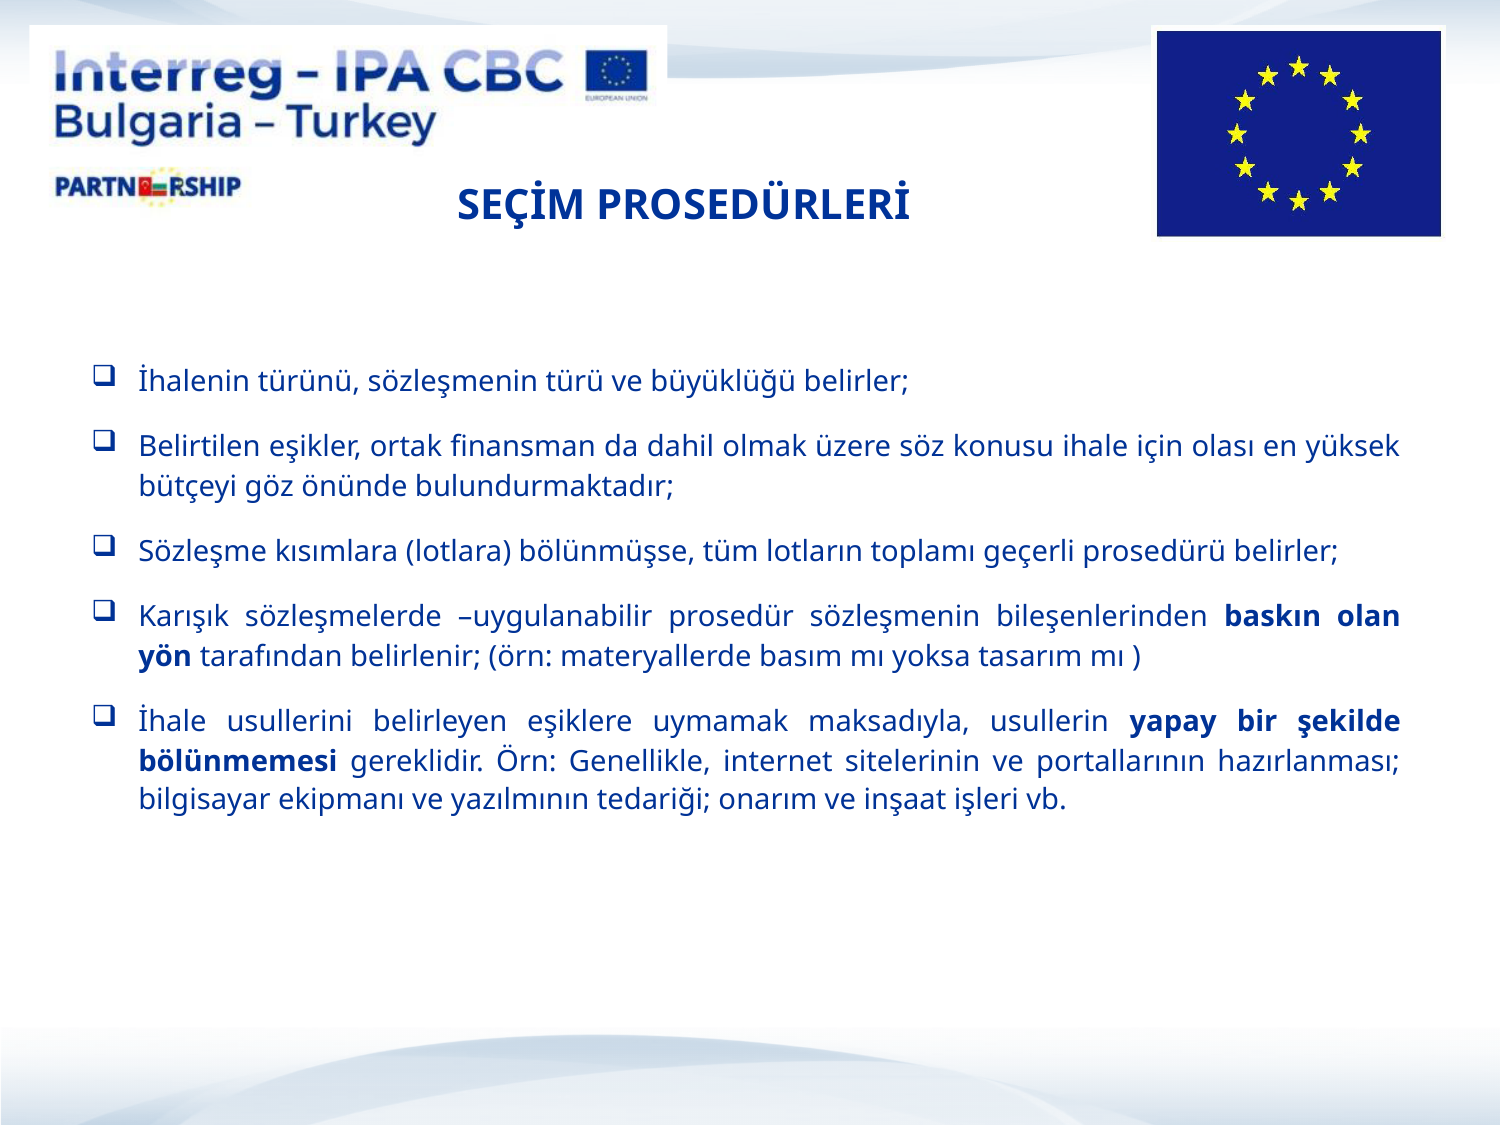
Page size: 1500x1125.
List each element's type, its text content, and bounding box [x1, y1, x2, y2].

title SEÇİM PROSEDÜRLERİ [433, 144, 1013, 269]
picture [0, 1027, 1500, 1125]
picture [0, 0, 1500, 242]
text_box İhalenin türünü, sözleşmenin türü ve büyüklüğü belirler; Belirtilen eşikler, ortak finansman da dahil olmak üzere söz konusu ihale için olası en yüksek bütçeyi göz önünde bulundurmaktadır; Sözleşme kısımlara (lotlara) bölünmüşse, tüm lotların toplamı geçerli prosedürü belirler; Karışık sözleşmelerde –uygulanabilir prosedür sözleşmenin bileşenlerinden baskın olan yön tarafından belirlenir; (örn: materyallerde basım mı yoksa tasarım mı ) İhale usullerini belirleyen eşiklere uymamak maksadıyla, usullerin yapay bir şekilde bölünmemesi gereklidir. Örn: Genellikle, internet sitelerinin ve portallarının hazırlanması; bilgisayar ekipmanı ve yazılmının tedariği; onarım ve inşaat işleri vb. [76, 349, 1416, 825]
